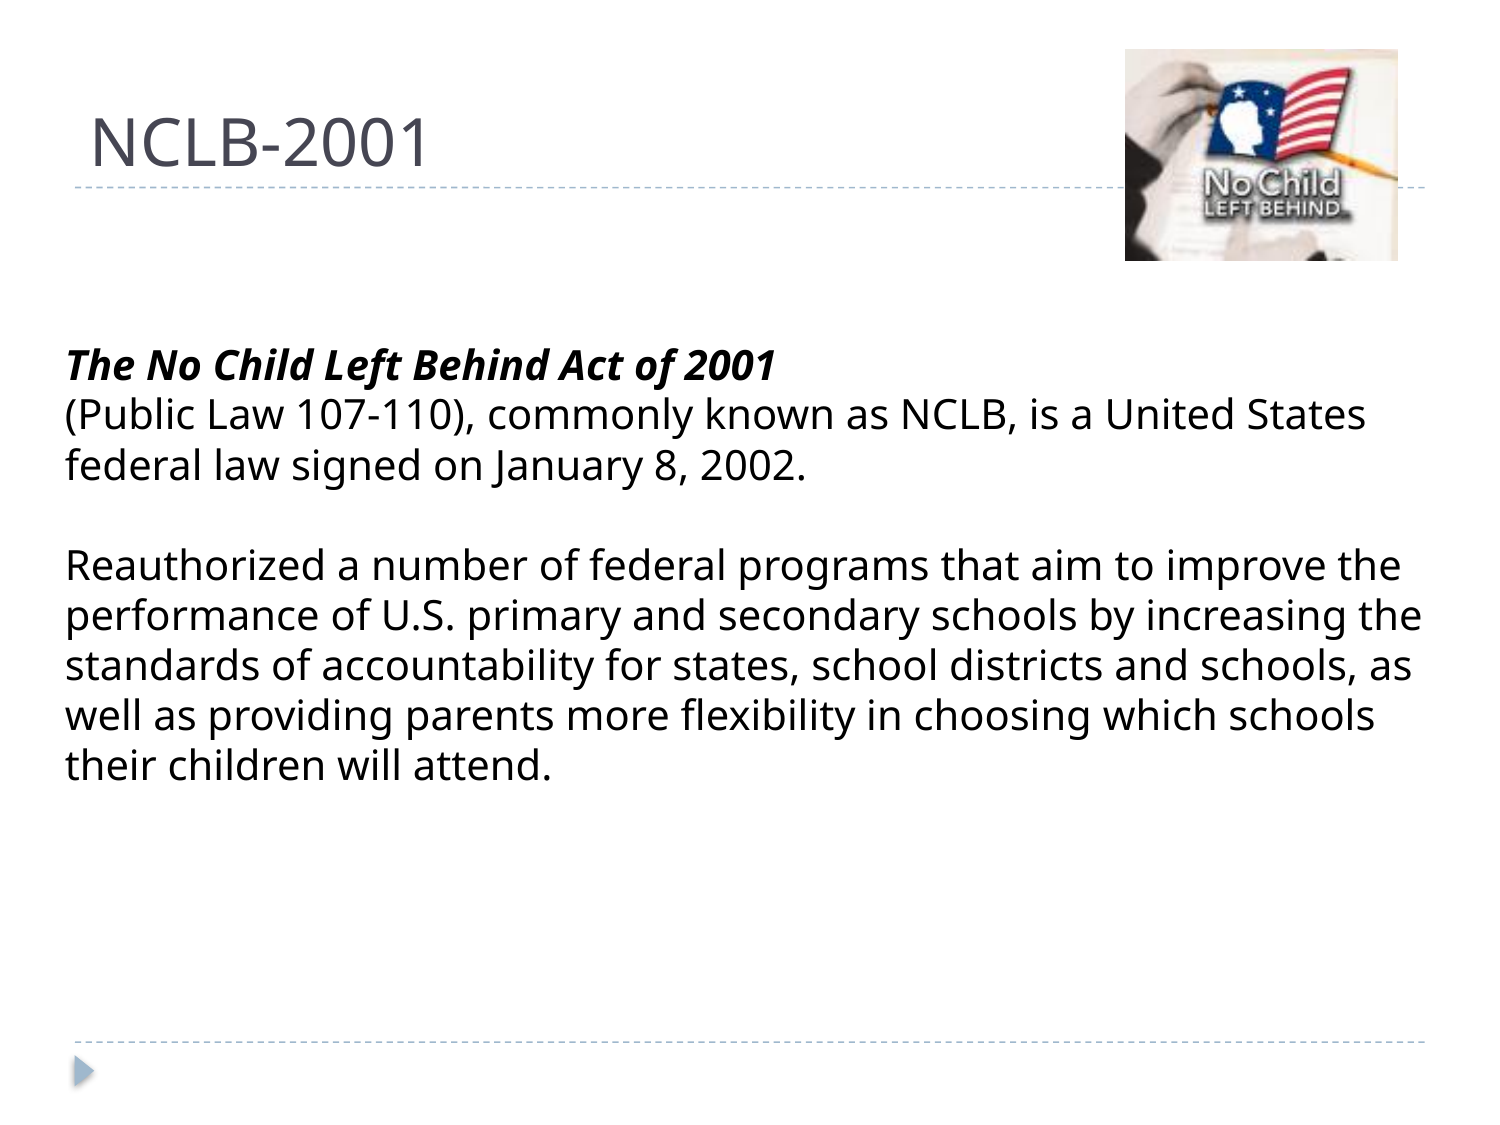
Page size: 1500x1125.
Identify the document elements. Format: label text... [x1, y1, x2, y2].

text_box The No Child Left Behind Act of 2001 (Public Law 107-110), commonly known as NCLB, is a United States federal law signed on January 8, 2002. Reauthorized a number of federal programs that aim to improve the performance of U.S. primary and secondary schools by increasing the standards of accountability for states, school districts and schools, as well as providing parents more flexibility in choosing which schools their children will attend. [49, 331, 1463, 796]
list [24, 331, 1469, 1088]
title NCLB-2001 [75, 24, 1425, 188]
picture [1124, 49, 1399, 261]
